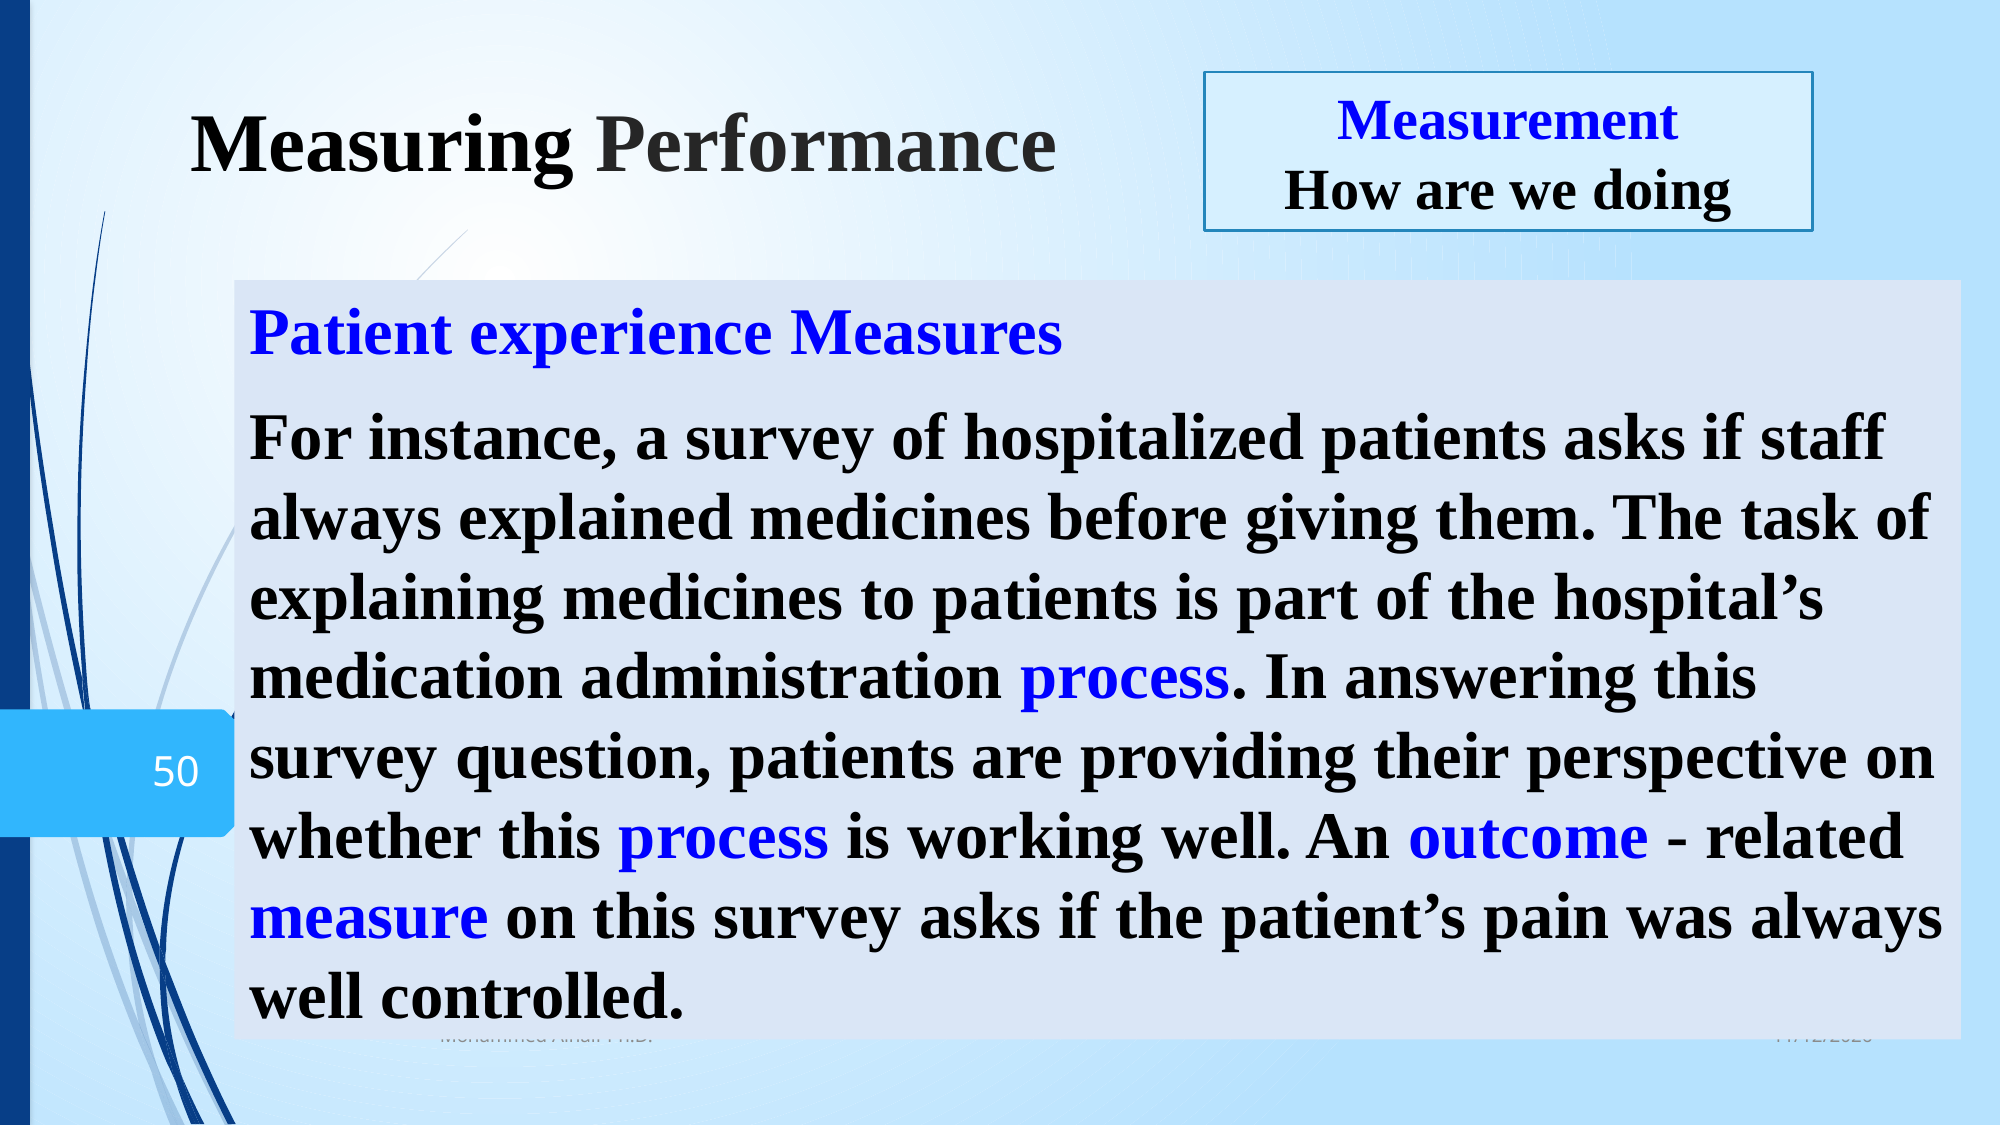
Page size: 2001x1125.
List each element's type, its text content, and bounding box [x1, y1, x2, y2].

slide_number 50 [87, 743, 216, 803]
text_box Measurement How are we doing [1203, 71, 1814, 232]
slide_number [1699, 1005, 1888, 1067]
subtitle [86, 196, 1961, 1103]
title Measuring Performance [175, 42, 1122, 196]
text_box Patient experience Measures For instance, a survey of hospitalized patients asks if staff always explained medicines before giving them. The task of explaining medicines to patients is part of the hospital’s medication administration process. In answering this survey question, patients are providing their perspective on whether this process is working well. An outcome - related measure on this survey asks if the patient’s pain was always well controlled. [234, 280, 1961, 1040]
footer Mohammed Alnaif Ph.D. [424, 1006, 1675, 1067]
